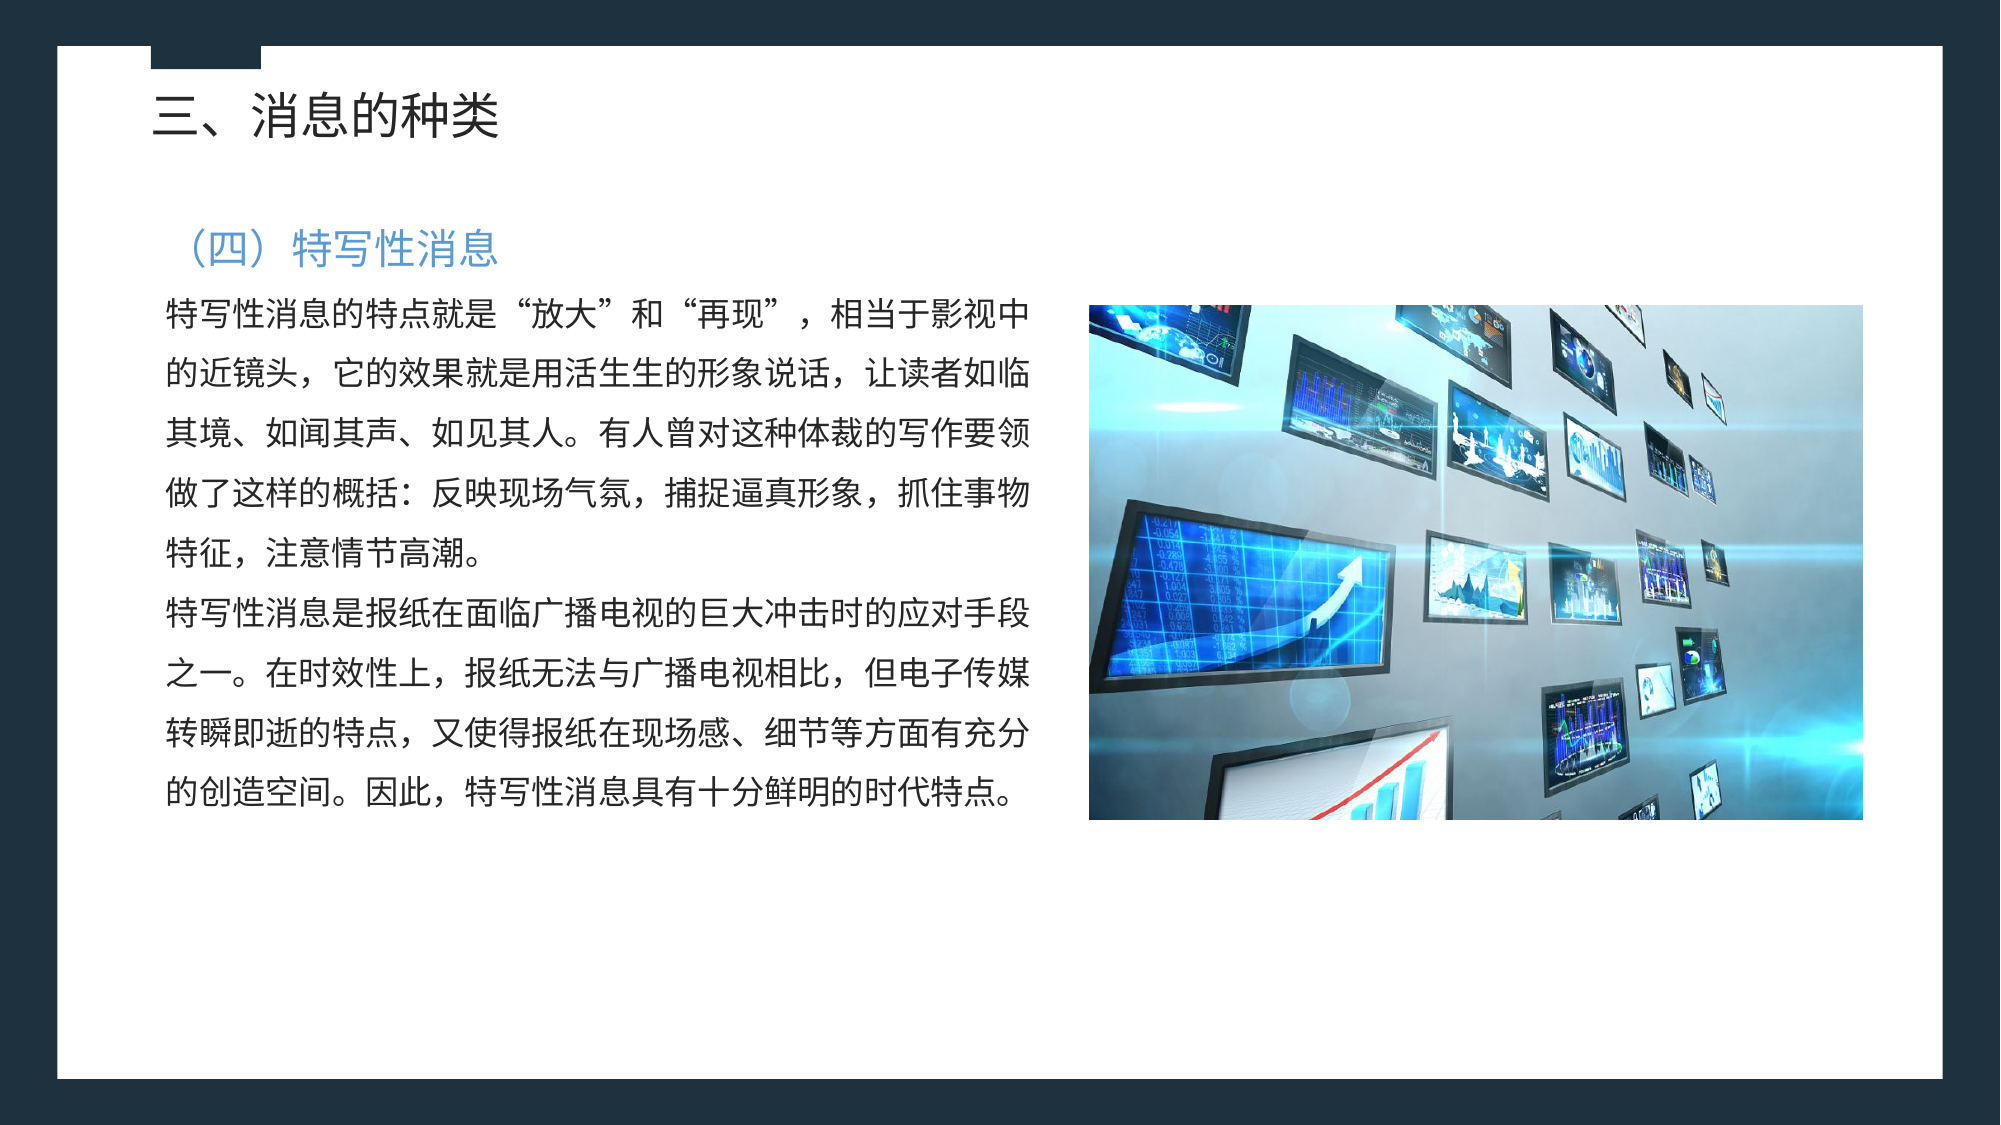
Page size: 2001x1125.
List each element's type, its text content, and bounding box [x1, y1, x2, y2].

picture [1089, 305, 1863, 820]
text_box 三、消息的种类 [150, 77, 622, 153]
text_box （四）特写性消息 特写性消息的特点就是“放大”和“再现”，相当于影视中的近镜头，它的效果就是用活生生的形象说话，让读者如临其境、如闻其声、如见其人。有人曾对这种体裁的写作要领做了这样的概括：反映现场气氛，捕捉逼真形象，抓住事物特征，注意情节高潮。 特写性消息是报纸在面临广播电视的巨大冲击时的应对手段之一。在时效性上，报纸无法与广播电视相比，但电子传媒转瞬即逝的特点，又使得报纸在现场感、细节等方面有充分的创造空间。因此，特写性消息具有十分鲜明的时代特点。 [151, 190, 1060, 819]
